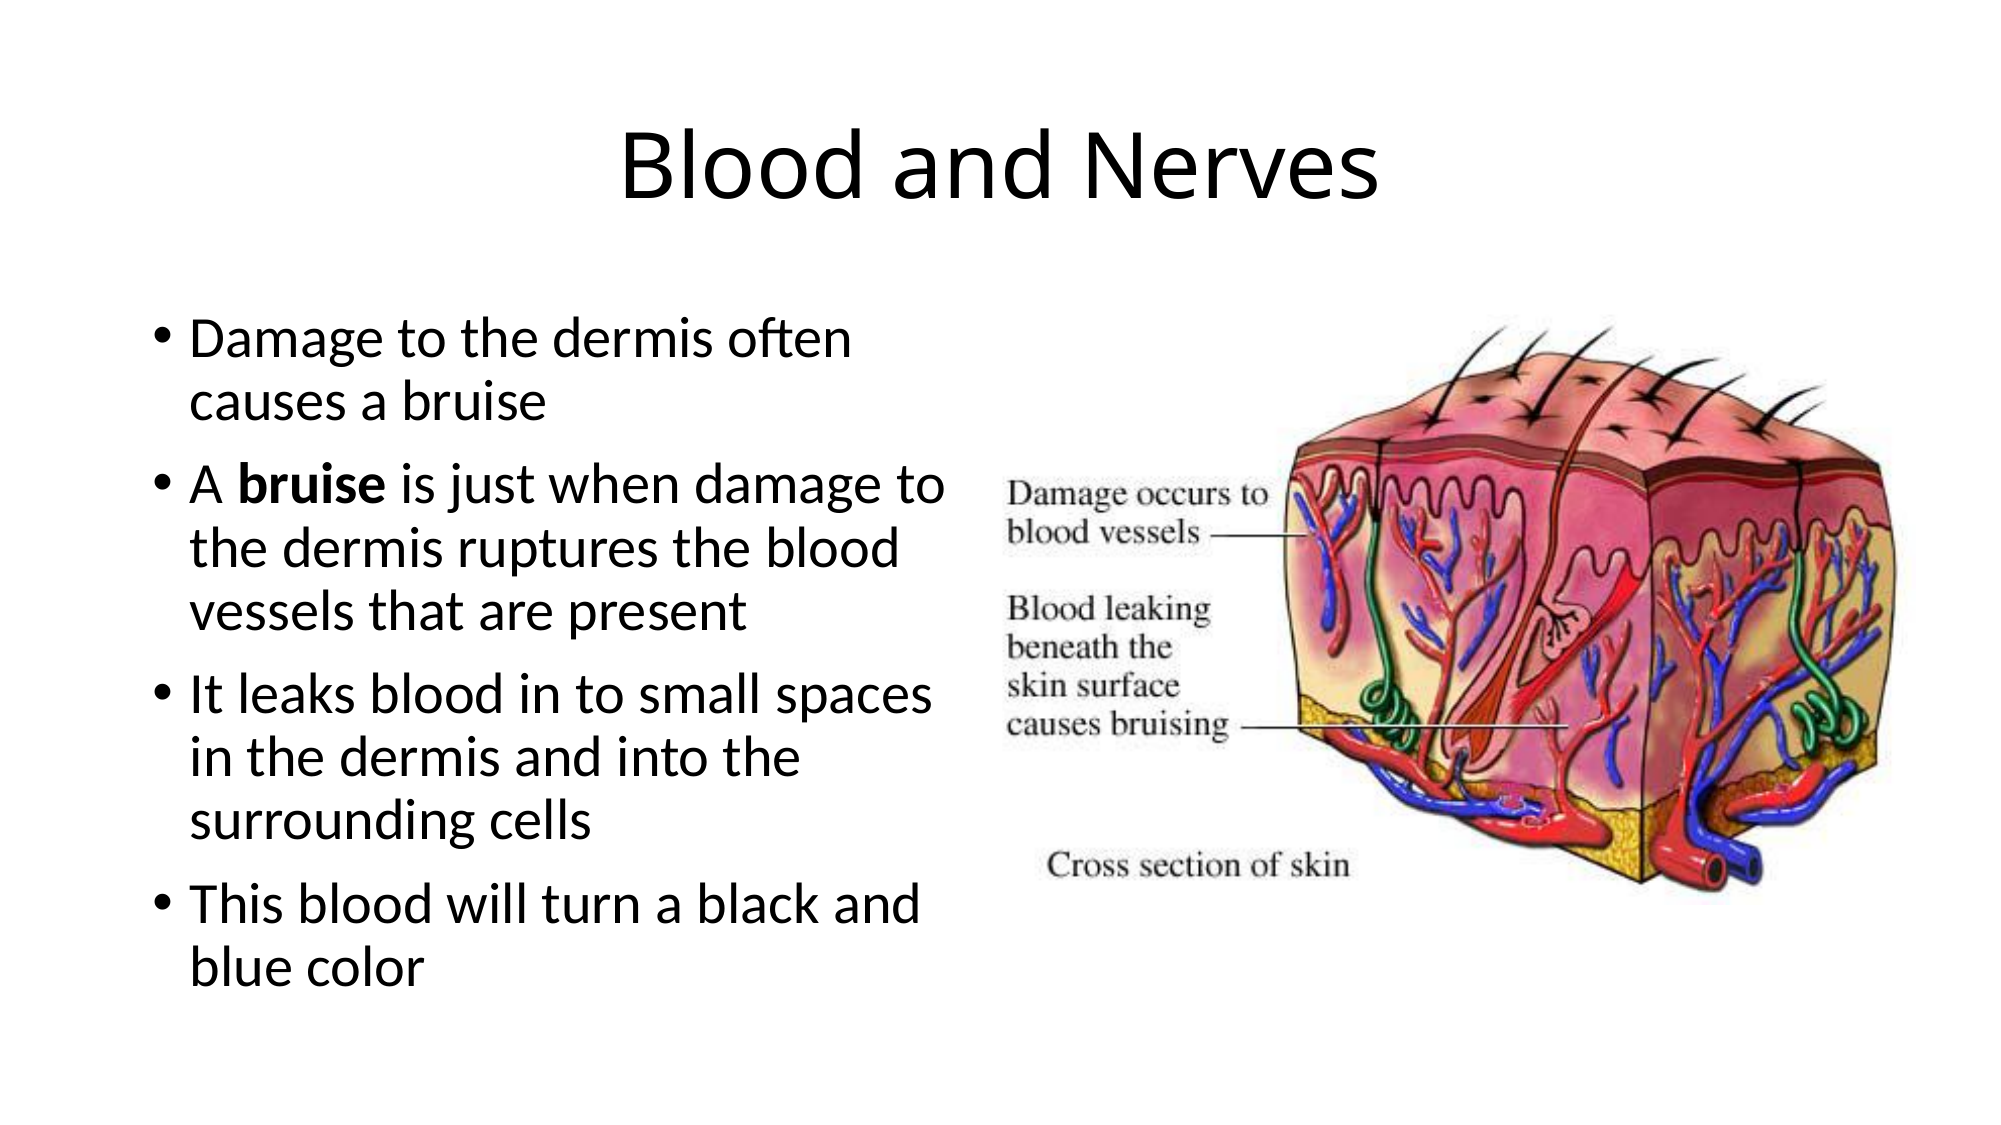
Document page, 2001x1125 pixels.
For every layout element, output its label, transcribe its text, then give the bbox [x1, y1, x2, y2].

title Blood and Nerves [137, 59, 1863, 278]
picture [987, 299, 1916, 905]
list Damage to the dermis often causes a bruise A bruise is just when damage to the dermis ruptures the blood vessels that are present It leaks blood in to small spaces in the dermis and into the surrounding cells This blood will turn a black and blue color [137, 299, 988, 1014]
